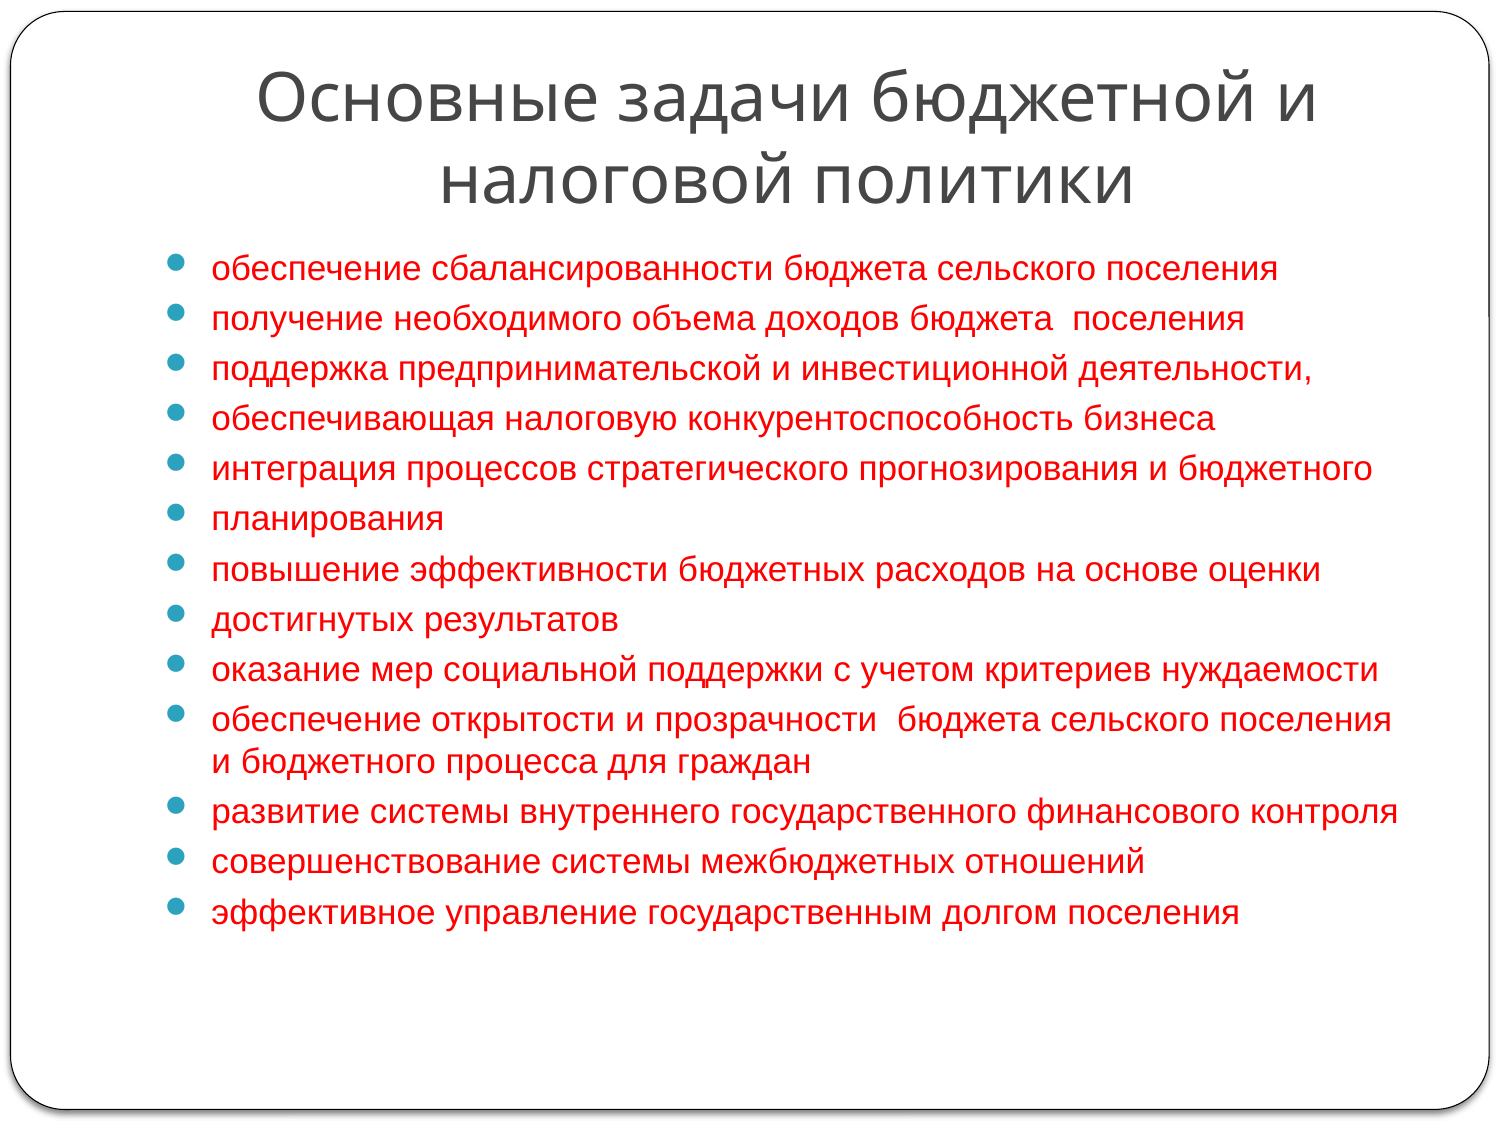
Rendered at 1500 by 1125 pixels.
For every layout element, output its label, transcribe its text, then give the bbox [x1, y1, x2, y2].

list обеспечение сбалансированности бюджета сельского поселения получение необходимого объема доходов бюджета поселения поддержка предпринимательской и инвестиционной деятельности, обеспечивающая налоговую конкурентоспособность бизнеса интеграция процессов стратегического прогнозирования и бюджетного планирования повышение эффективности бюджетных расходов на основе оценки достигнутых результатов оказание мер социальной поддержки с учетом критериев нуждаемости обеспечение открытости и прозрачности бюджета сельского поселения и бюджетного процесса для граждан развитие системы внутреннего государственного финансового контроля совершенствование системы межбюджетных отношений эффективное управление государственным долгом поселения [150, 237, 1425, 988]
title Основные задачи бюджетной и налоговой политики [150, 45, 1425, 233]
